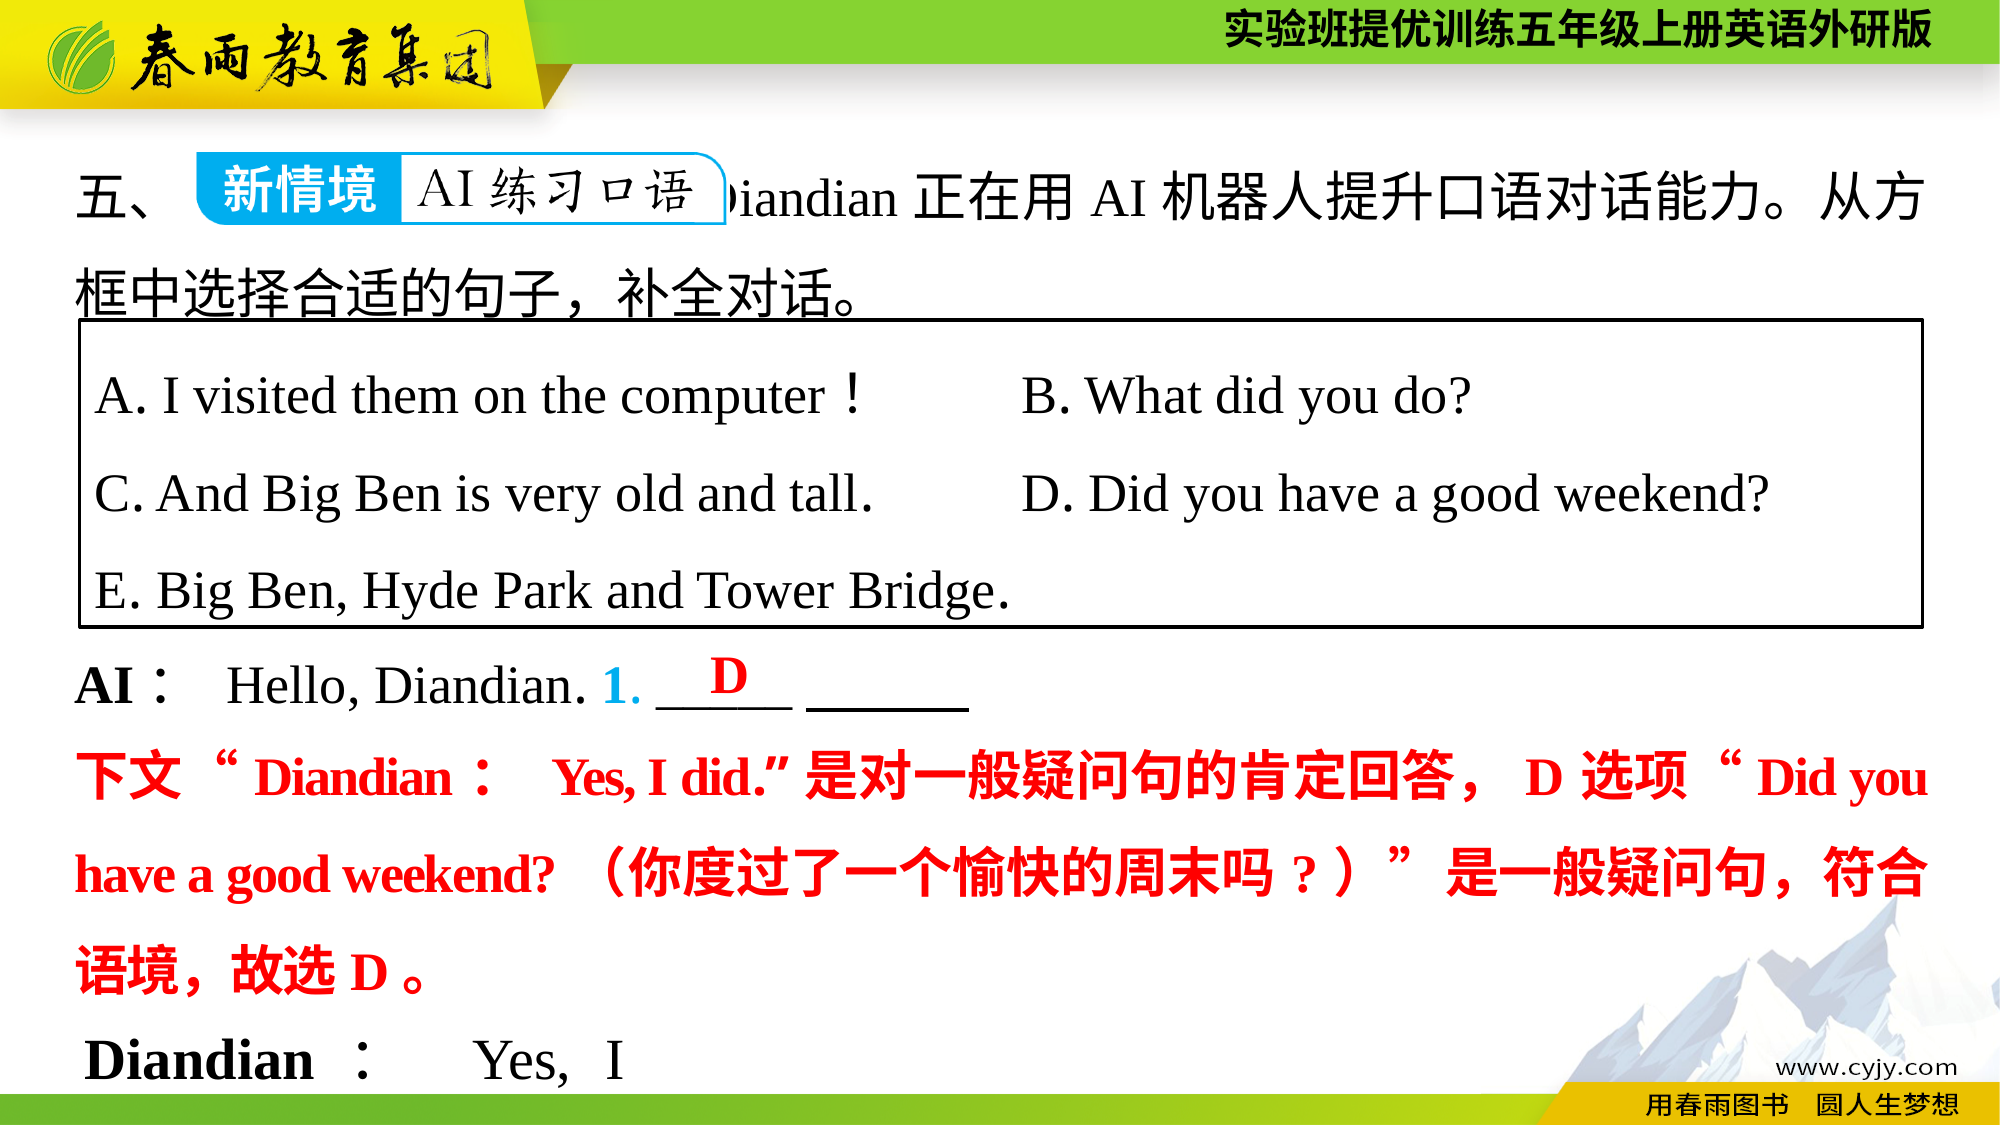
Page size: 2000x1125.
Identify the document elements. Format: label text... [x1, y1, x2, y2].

text_box 下文“Diandian： Yes, I did.”是对一般疑问句的肯定回答，D选项“Did you have a good weekend?（你度过了一个愉快的周末吗?）”是一般疑问句，符合语境，故选D。 [59, 701, 1944, 1009]
text_box D [695, 632, 765, 701]
picture [0, 0, 2000, 1125]
text_box Diandian： Yes, I did. [70, 978, 640, 1099]
list 五、 Diandian正在用AI机器人提升口语对话能力。从方框中选择合适的句子，补全对话。 AI： Hello, Diandian. 1. _____ [59, 122, 1944, 701]
text_box A. I visited them on the computer！ B. What did you do? C. And Big Ben is very old and tall. D. Did you have a good weekend? E. Big Ben, Hyde Park and Tower Bridge. [79, 319, 1923, 627]
